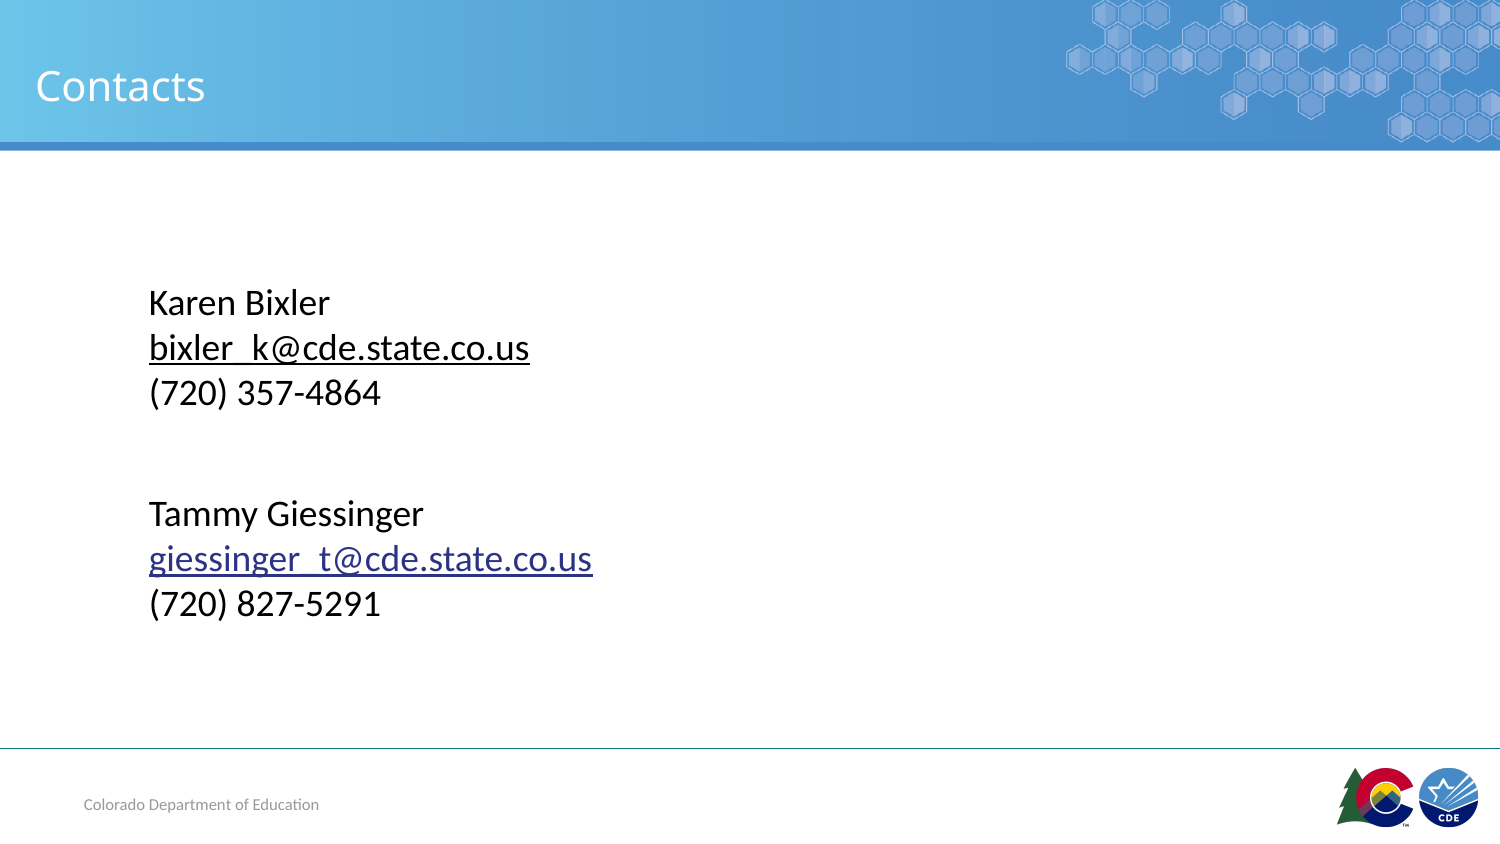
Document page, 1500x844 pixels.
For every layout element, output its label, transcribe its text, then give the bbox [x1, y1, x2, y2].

list Karen Bixler bixler_k@cde.state.co.us (720) 357-4864 Tammy Giessinger giessinger_t@cde.state.co.us (720) 827-5291 [148, 187, 1046, 712]
title Contacts [34, 37, 1433, 132]
picture [0, 0, 1500, 151]
picture [1336, 767, 1479, 828]
